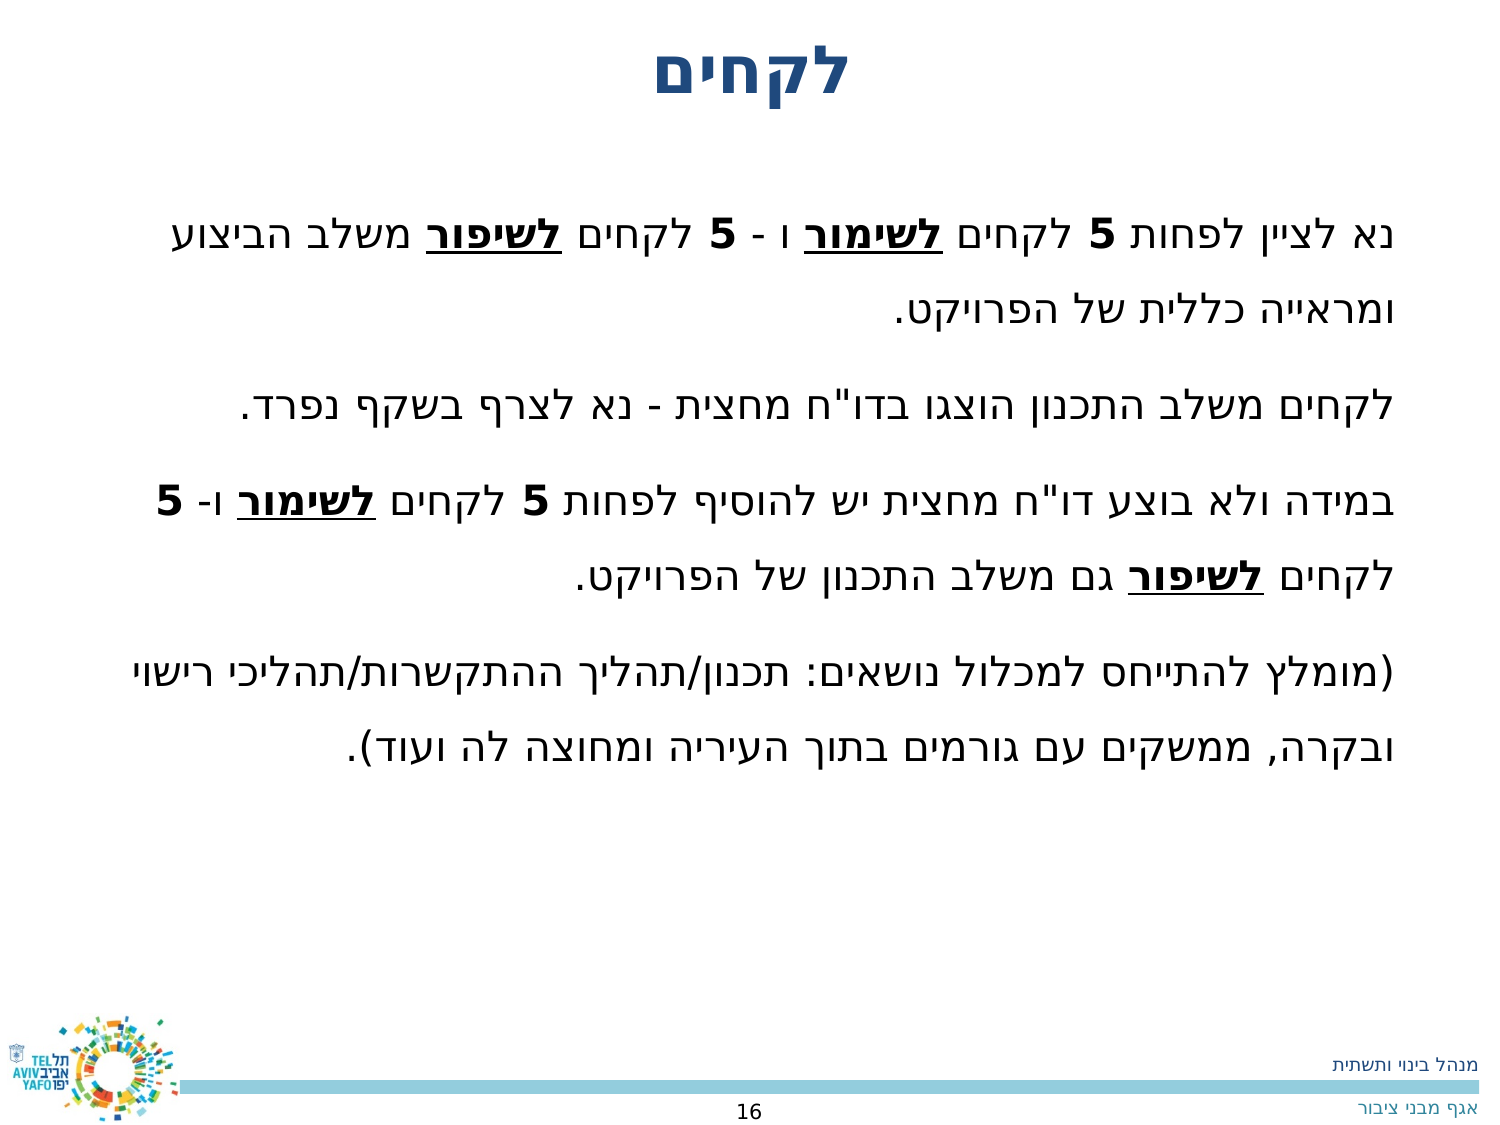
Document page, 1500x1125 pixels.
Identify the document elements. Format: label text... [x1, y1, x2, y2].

text_box לקחים [348, 15, 1157, 120]
picture [7, 1013, 180, 1123]
text_box נא לציין לפחות 5 לקחים לשימור ו - 5 לקחים לשיפור משלב הביצוע ומראייה כללית של הפרויקט. לקחים משלב התכנון הוצגו בדו"ח מחצית - נא לצרף בשקף נפרד. במידה ולא בוצע דו"ח מחצית יש להוסיף לפחות 5 לקחים לשימור ו- 5 לקחים לשיפור גם משלב התכנון של הפרויקט. (מומלץ להתייחס למכלול נושאים: תכנון/תהליך ההתקשרות/תהליכי רישוי ובקרה, ממשקים עם גורמים בתוך העיריה ומחוצה לה ועוד). [15, 174, 1411, 777]
